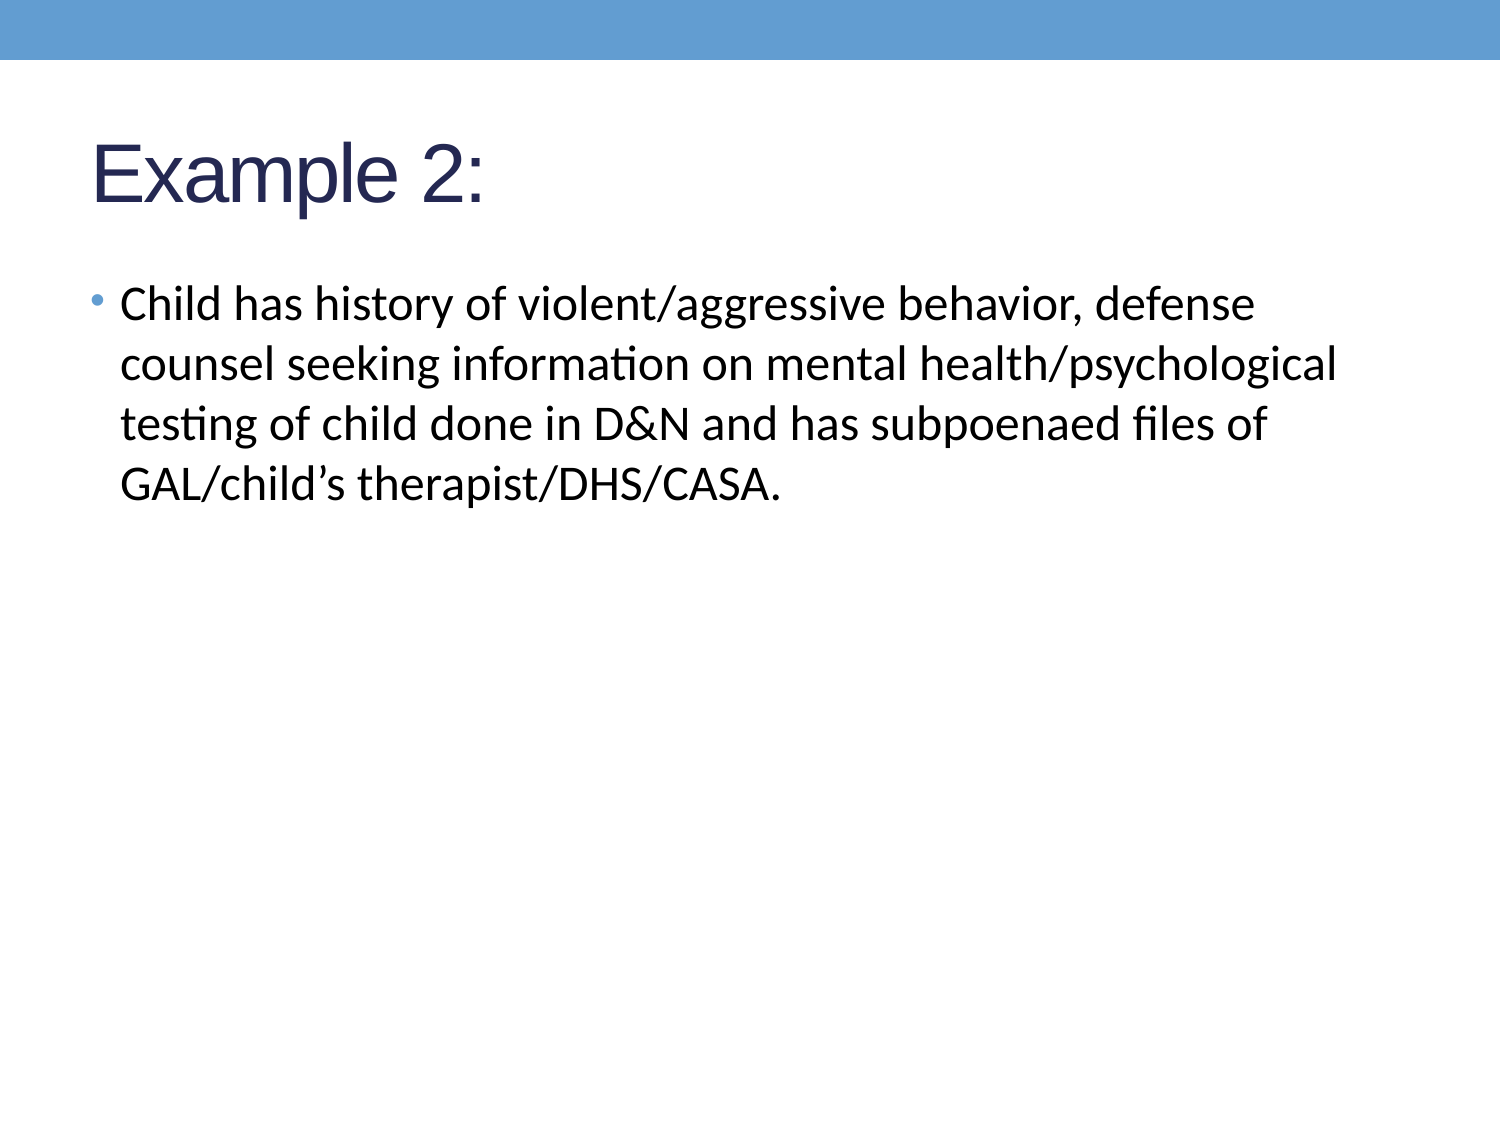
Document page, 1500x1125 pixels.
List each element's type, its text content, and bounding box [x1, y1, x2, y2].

list Child has history of violent/aggressive behavior, defense counsel seeking information on mental health/psychological testing of child done in D&N and has subpoenaed files of GAL/child’s therapist/DHS/CASA. [75, 262, 1425, 1063]
title Example 2: [75, 87, 1425, 250]
